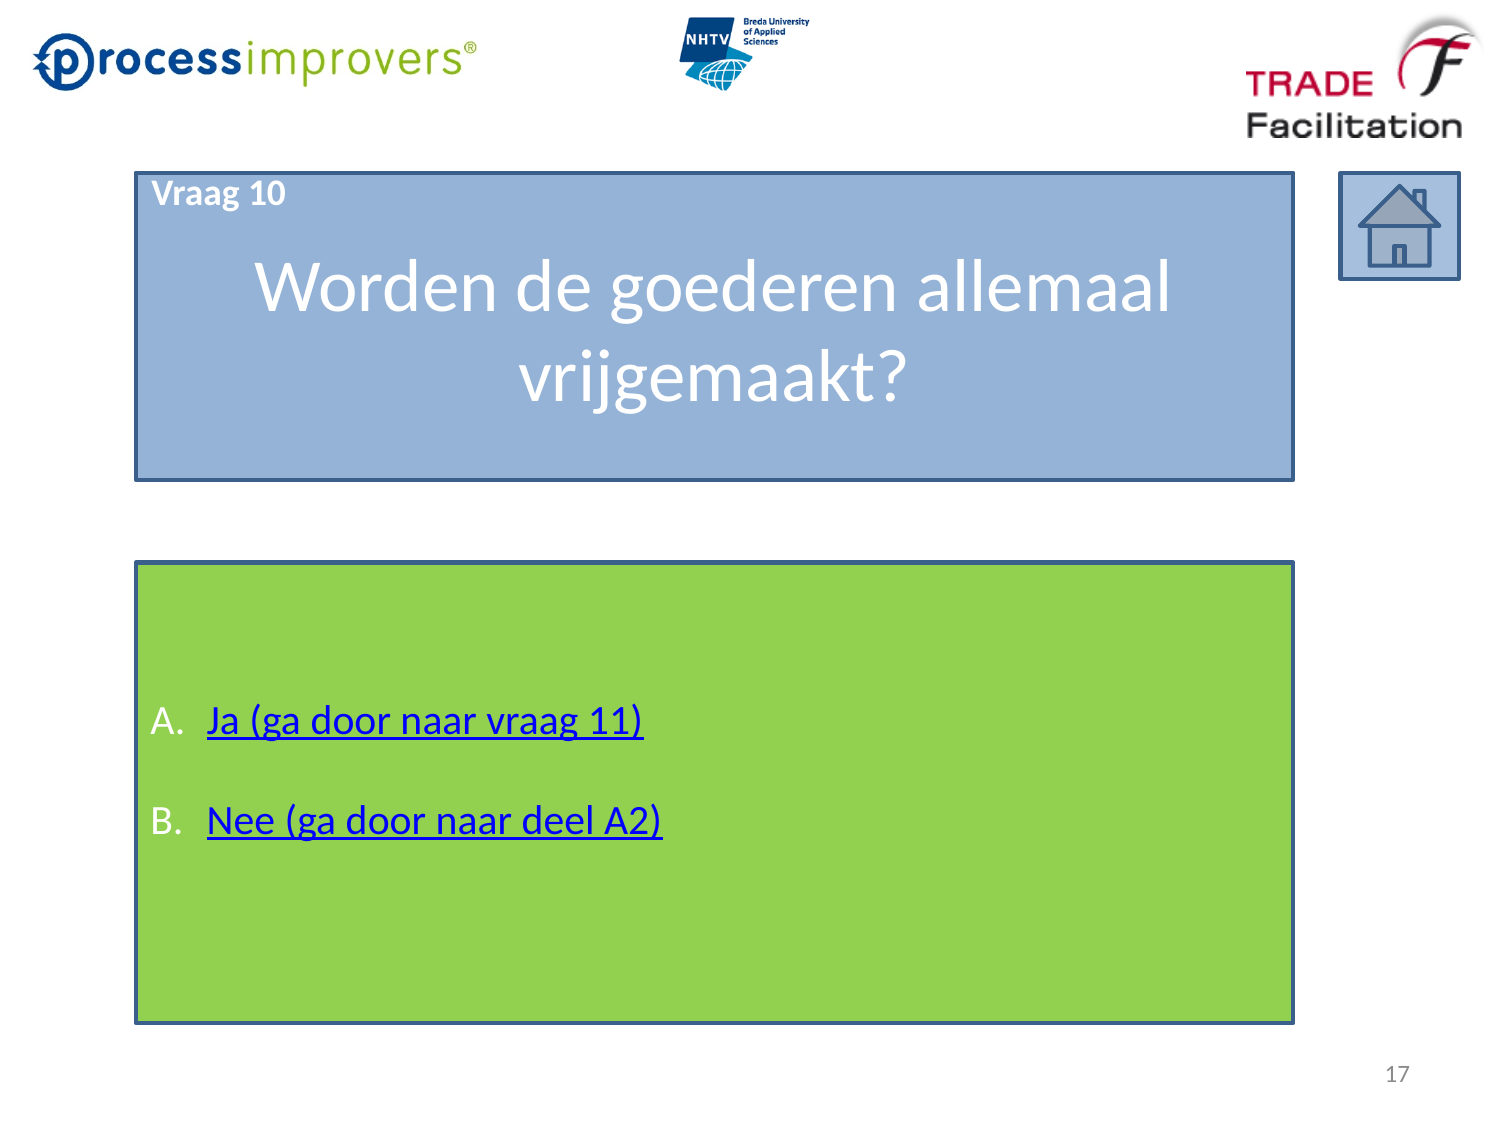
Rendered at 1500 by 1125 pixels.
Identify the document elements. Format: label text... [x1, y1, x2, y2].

picture [1246, 10, 1487, 138]
picture [29, 30, 479, 93]
picture [667, 4, 816, 103]
text_box [1338, 171, 1461, 281]
slide_number 17 [1074, 1042, 1425, 1103]
text_box Worden de goederen allemaal vrijgemaakt? [134, 171, 1295, 482]
text_box Vraag 10 [136, 160, 302, 221]
text_box Ja (ga door naar vraag 11) Nee (ga door naar deel A2) [134, 560, 1295, 1025]
